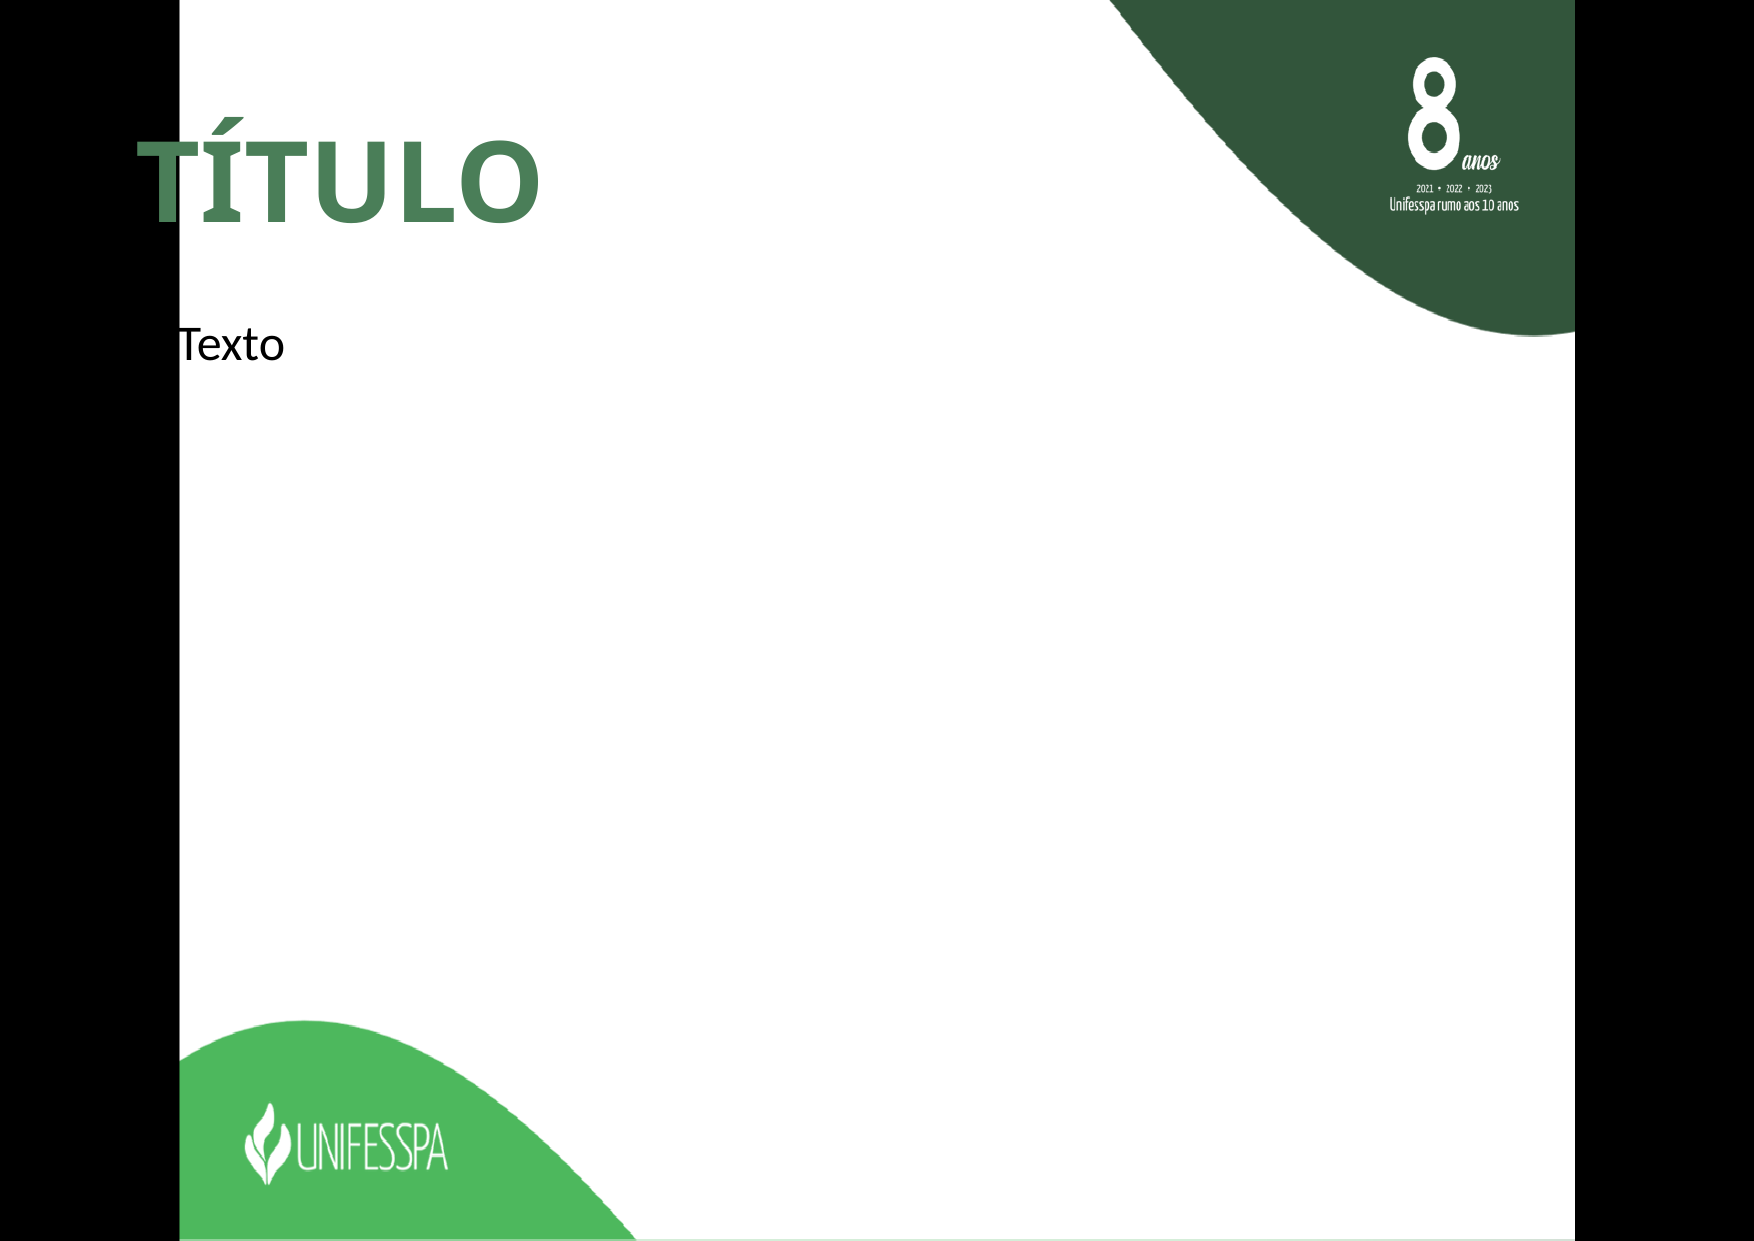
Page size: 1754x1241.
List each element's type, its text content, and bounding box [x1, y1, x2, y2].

picture [0, 0, 1754, 1241]
title TÍTULO [120, 74, 1634, 297]
list Texto [120, 309, 1634, 1019]
